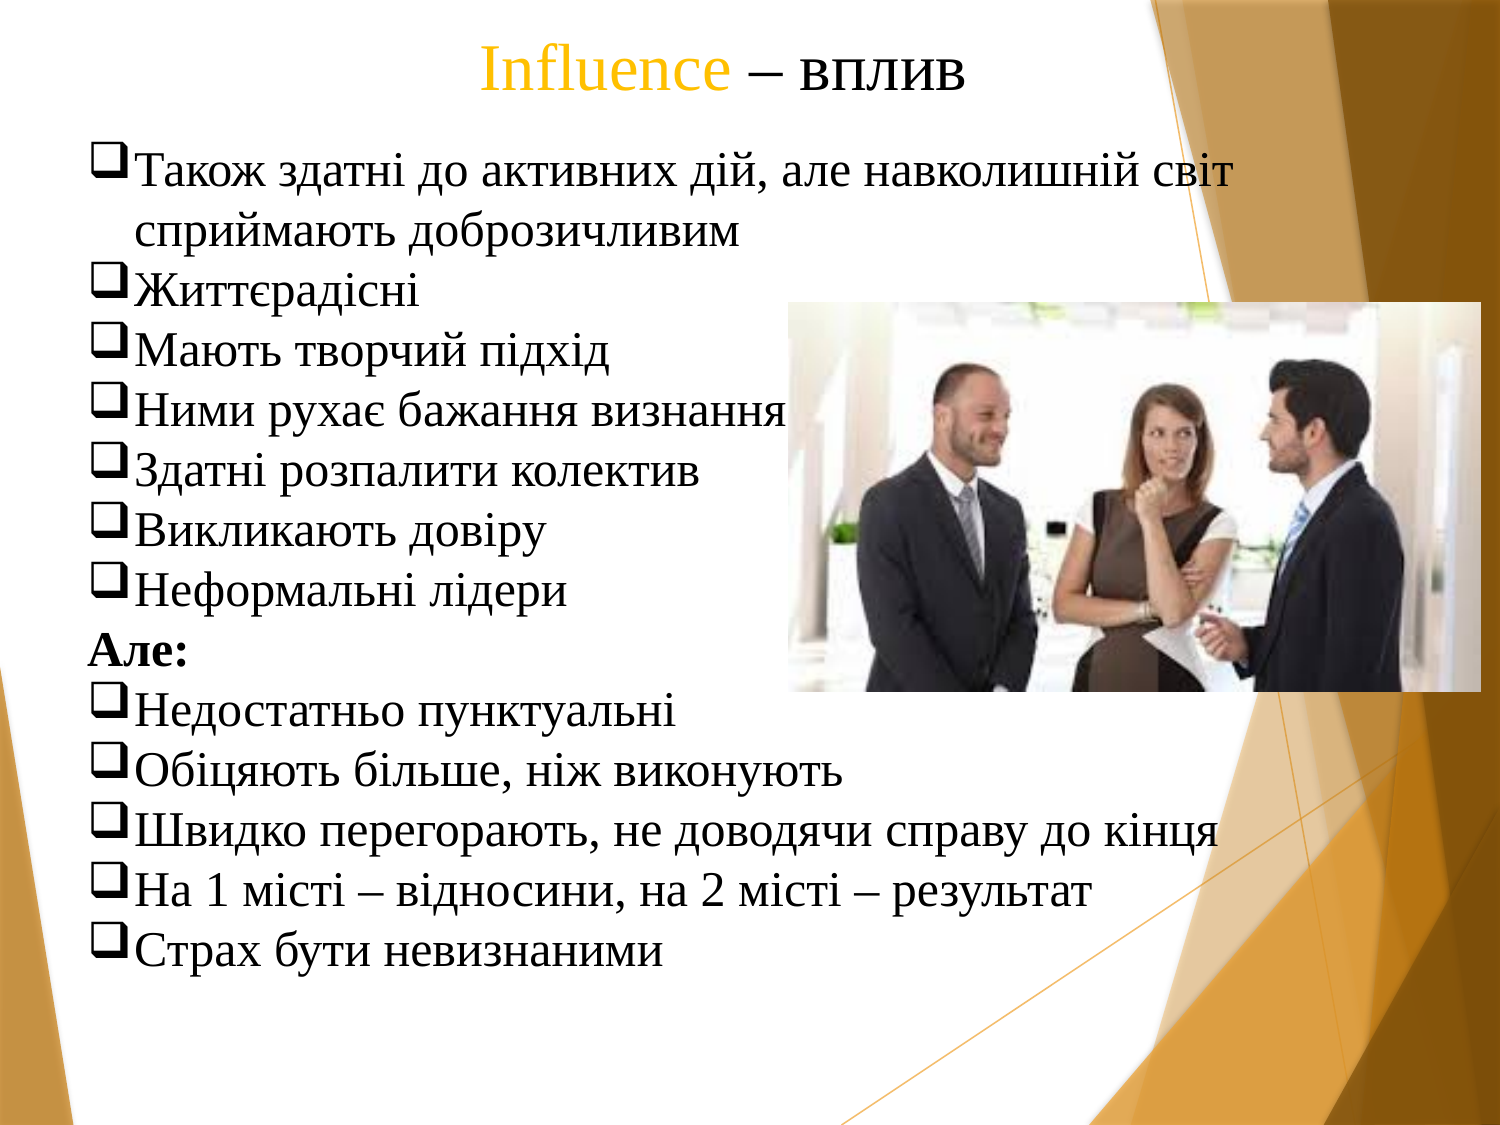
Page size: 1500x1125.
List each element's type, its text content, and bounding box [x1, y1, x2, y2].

text_box Influence – вплив [465, 16, 983, 112]
picture [787, 301, 1482, 692]
text_box Також здатні до активних дій, але навколишній світ сприймають доброзичливим Життєрадісні Мають творчий підхід Ними рухає бажання визнання Здатні розпалити колектив Викликають довіру Неформальні лідери Але: Недостатньо пунктуальні Обіцяють більше, ніж виконують Швидко перегорають, не доводячи справу до кінця На 1 місті – відносини, на 2 місті – результат Страх бути невизнаними [72, 128, 1423, 1104]
